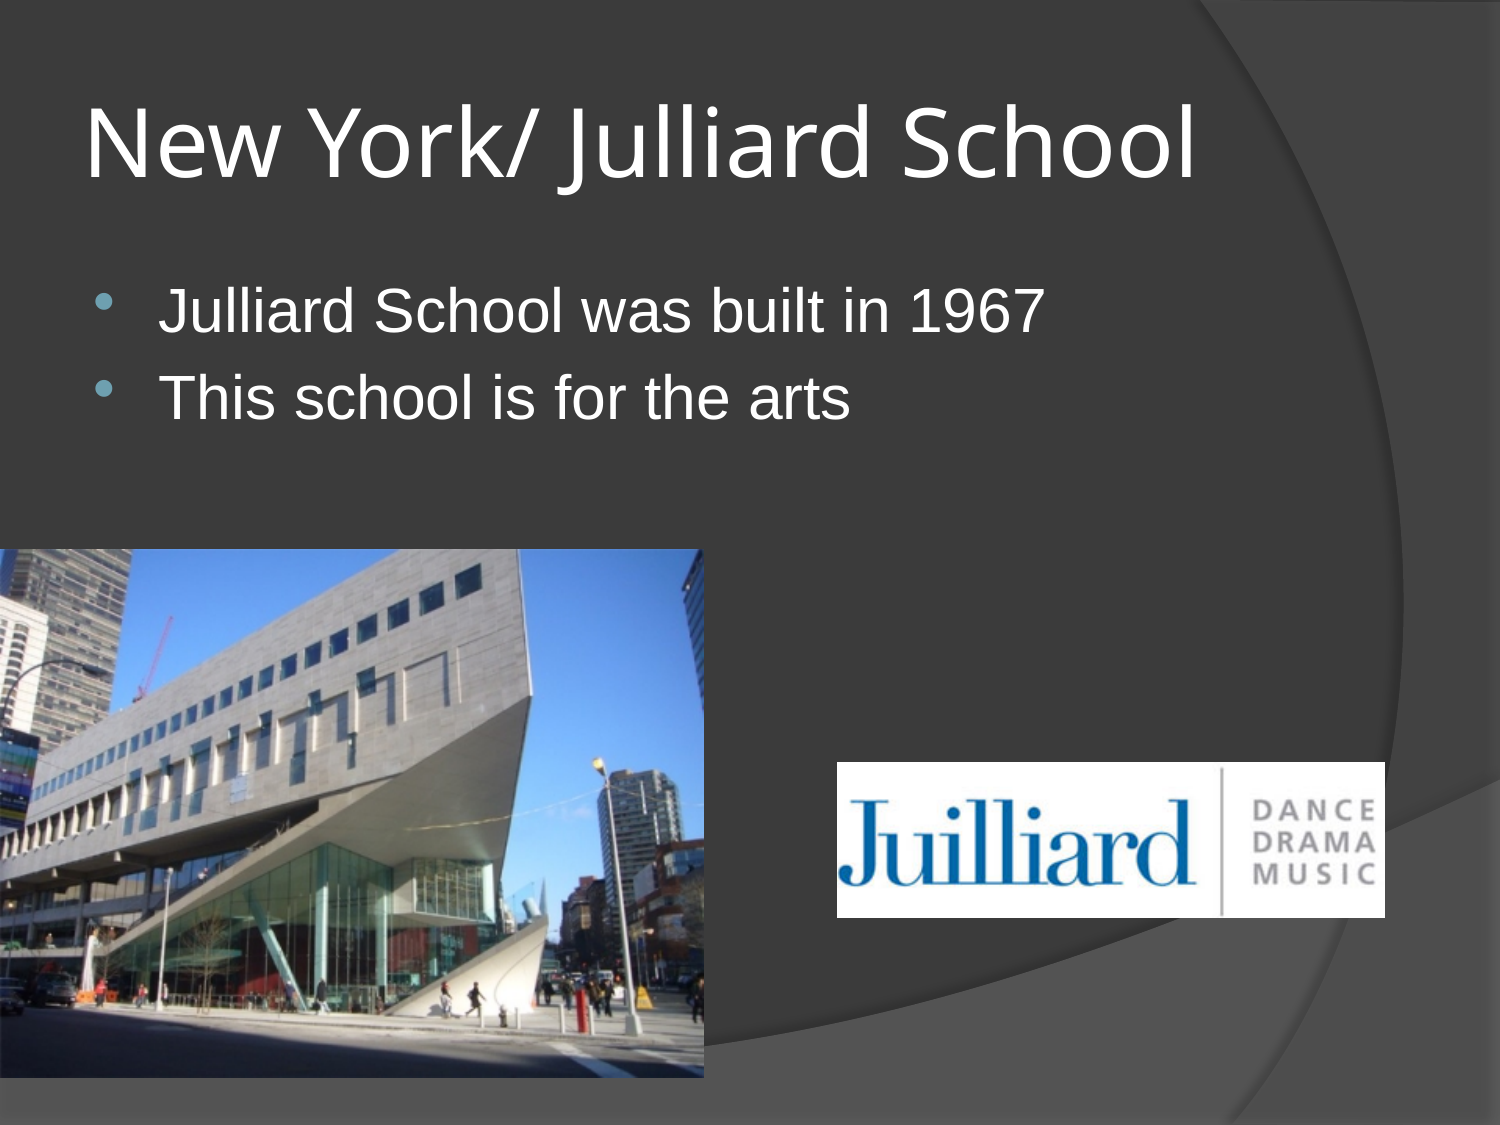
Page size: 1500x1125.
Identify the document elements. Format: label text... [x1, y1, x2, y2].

picture [837, 762, 1385, 918]
title New York/ Julliard School [75, 45, 1300, 233]
picture [0, 549, 704, 1079]
list Julliard School was built in 1967 This school is for the arts [75, 262, 1300, 1005]
